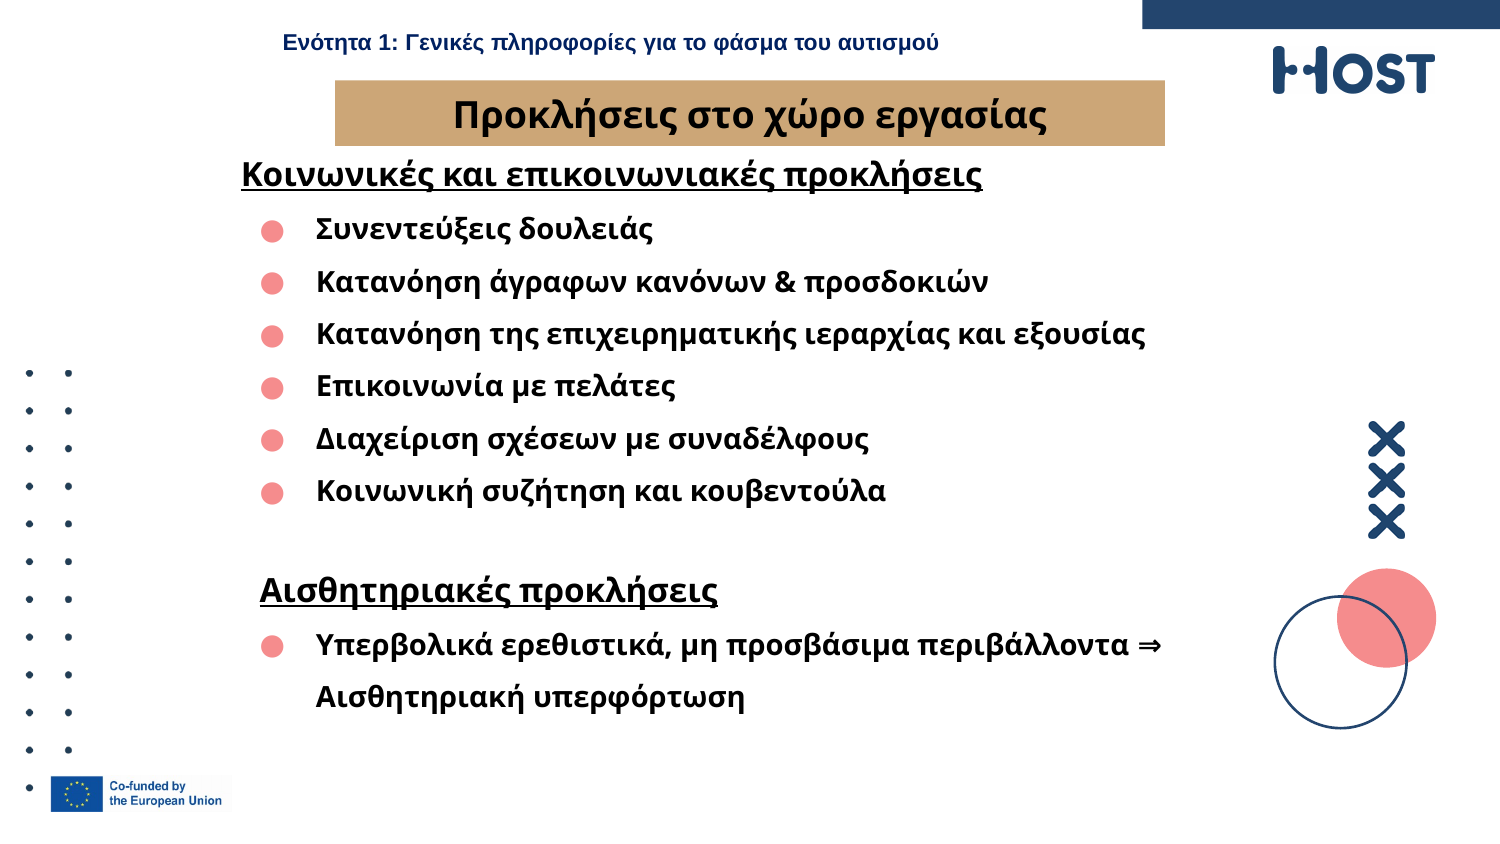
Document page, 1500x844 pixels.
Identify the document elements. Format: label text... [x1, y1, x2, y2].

picture [0, 370, 233, 812]
text_box Προκλήσεις στο χώρο εργασίας [335, 80, 1165, 146]
picture [1368, 421, 1405, 539]
list Κοινωνικές και επικοινωνιακές προκλήσεις Συνεντεύξεις δουλειάς Κατανόηση άγραφων κανόνων & προσδοκιών Κατανόηση της επιχειρηματικής ιεραρχίας και εξουσίας Επικοινωνία με πελάτες Διαχείριση σχέσεων με συναδέλφους Κοινωνική συζήτηση και κουβεντούλα Αισθητηριακές προκλήσεις Υπερβολικά ερεθιστικά, μη προσβάσιμα περιβάλλοντα ⇒ Αισθητηριακή υπερφόρτωση [225, 118, 1275, 807]
text_box Ενότητα 1: Γενικές πληροφορίες για το φάσμα του αυτισμού [267, 10, 1135, 68]
picture [1273, 46, 1435, 94]
